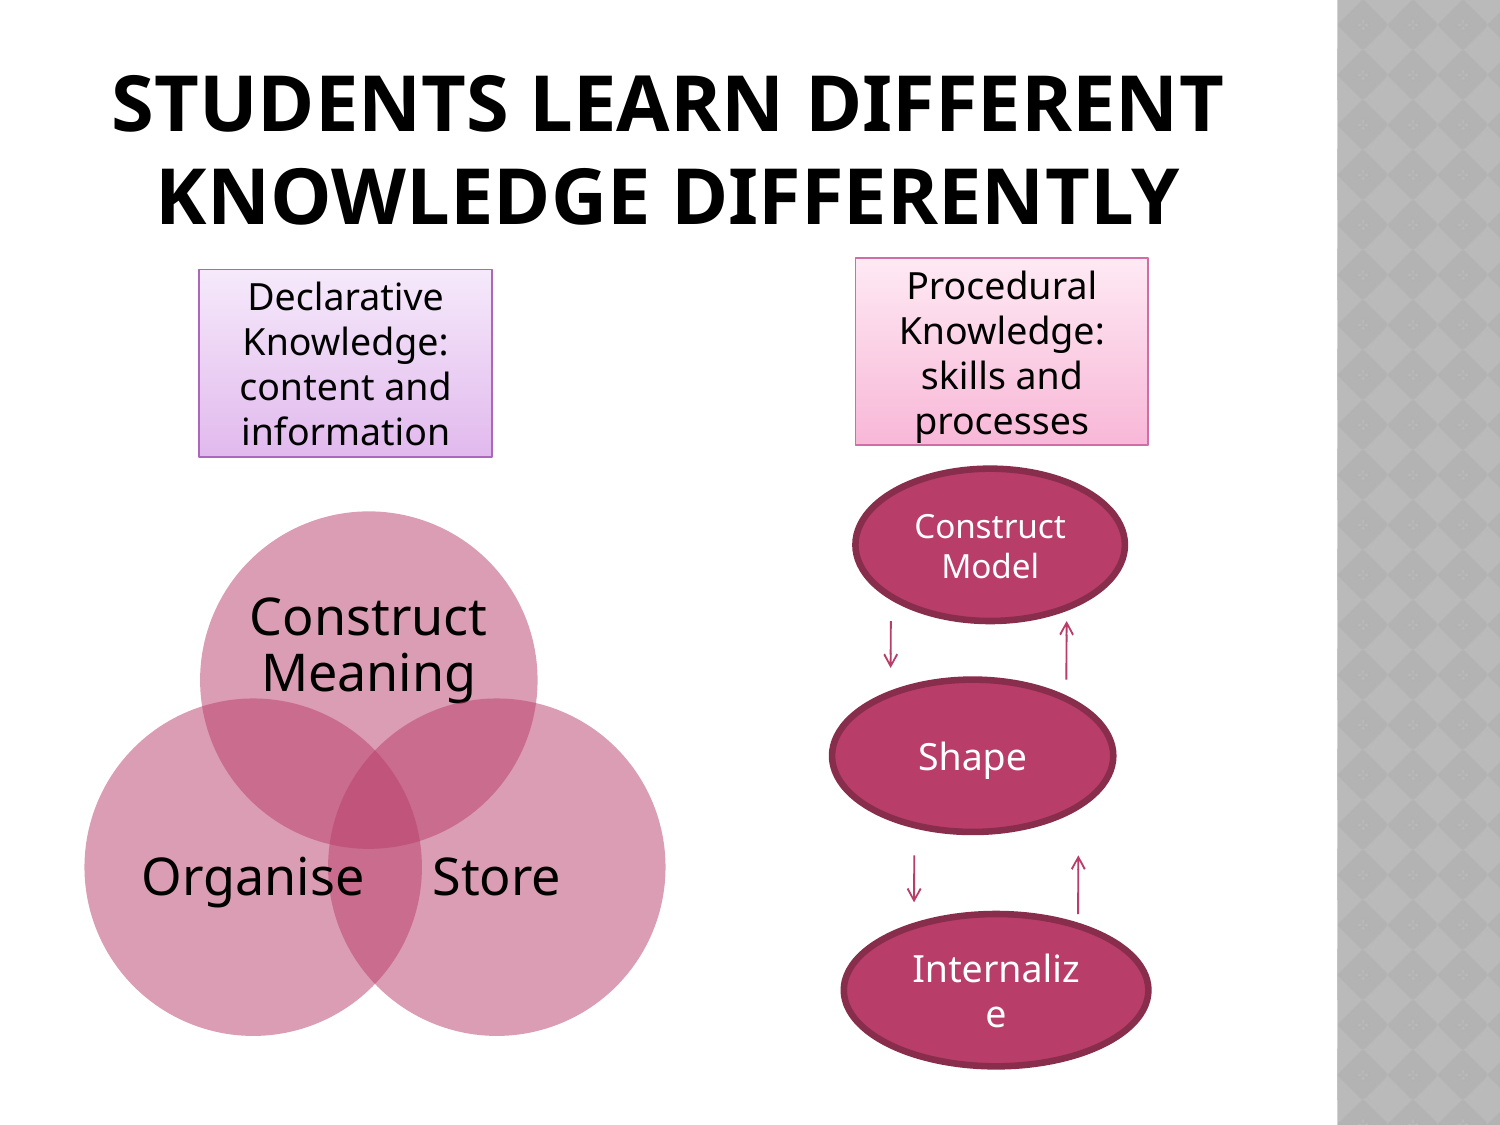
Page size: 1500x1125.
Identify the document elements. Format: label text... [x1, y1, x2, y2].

text_box Construct Model [852, 465, 1129, 625]
text_box Shape [828, 676, 1117, 836]
text_box Procedural Knowledge: skills and processes [855, 257, 1149, 446]
title Students learn different knowledge differently [75, 52, 1263, 240]
text_box Declarative Knowledge: content and information [198, 269, 493, 458]
text_box Internalize [840, 910, 1152, 1070]
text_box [34, 480, 716, 1044]
text_box [679, 246, 1266, 307]
